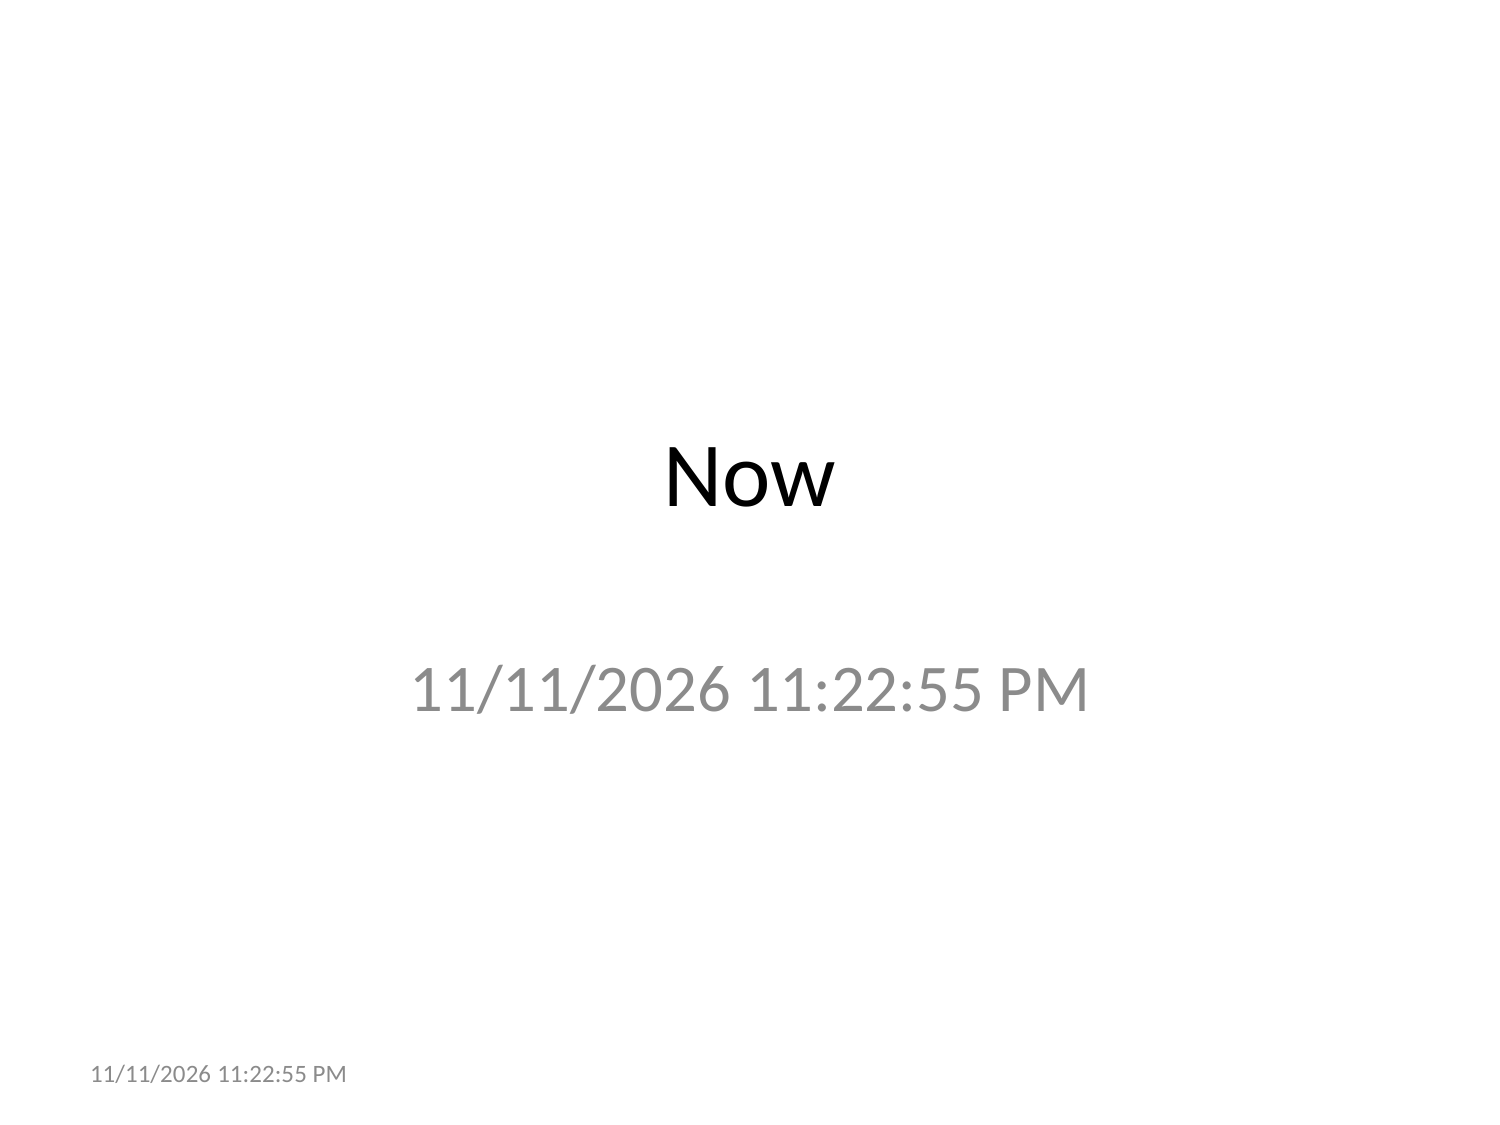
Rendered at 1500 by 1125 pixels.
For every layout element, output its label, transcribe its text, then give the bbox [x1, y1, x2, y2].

subtitle 2011-12-19 10:20:04 AM [225, 637, 1275, 925]
title Now [112, 349, 1388, 591]
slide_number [75, 1042, 425, 1103]
